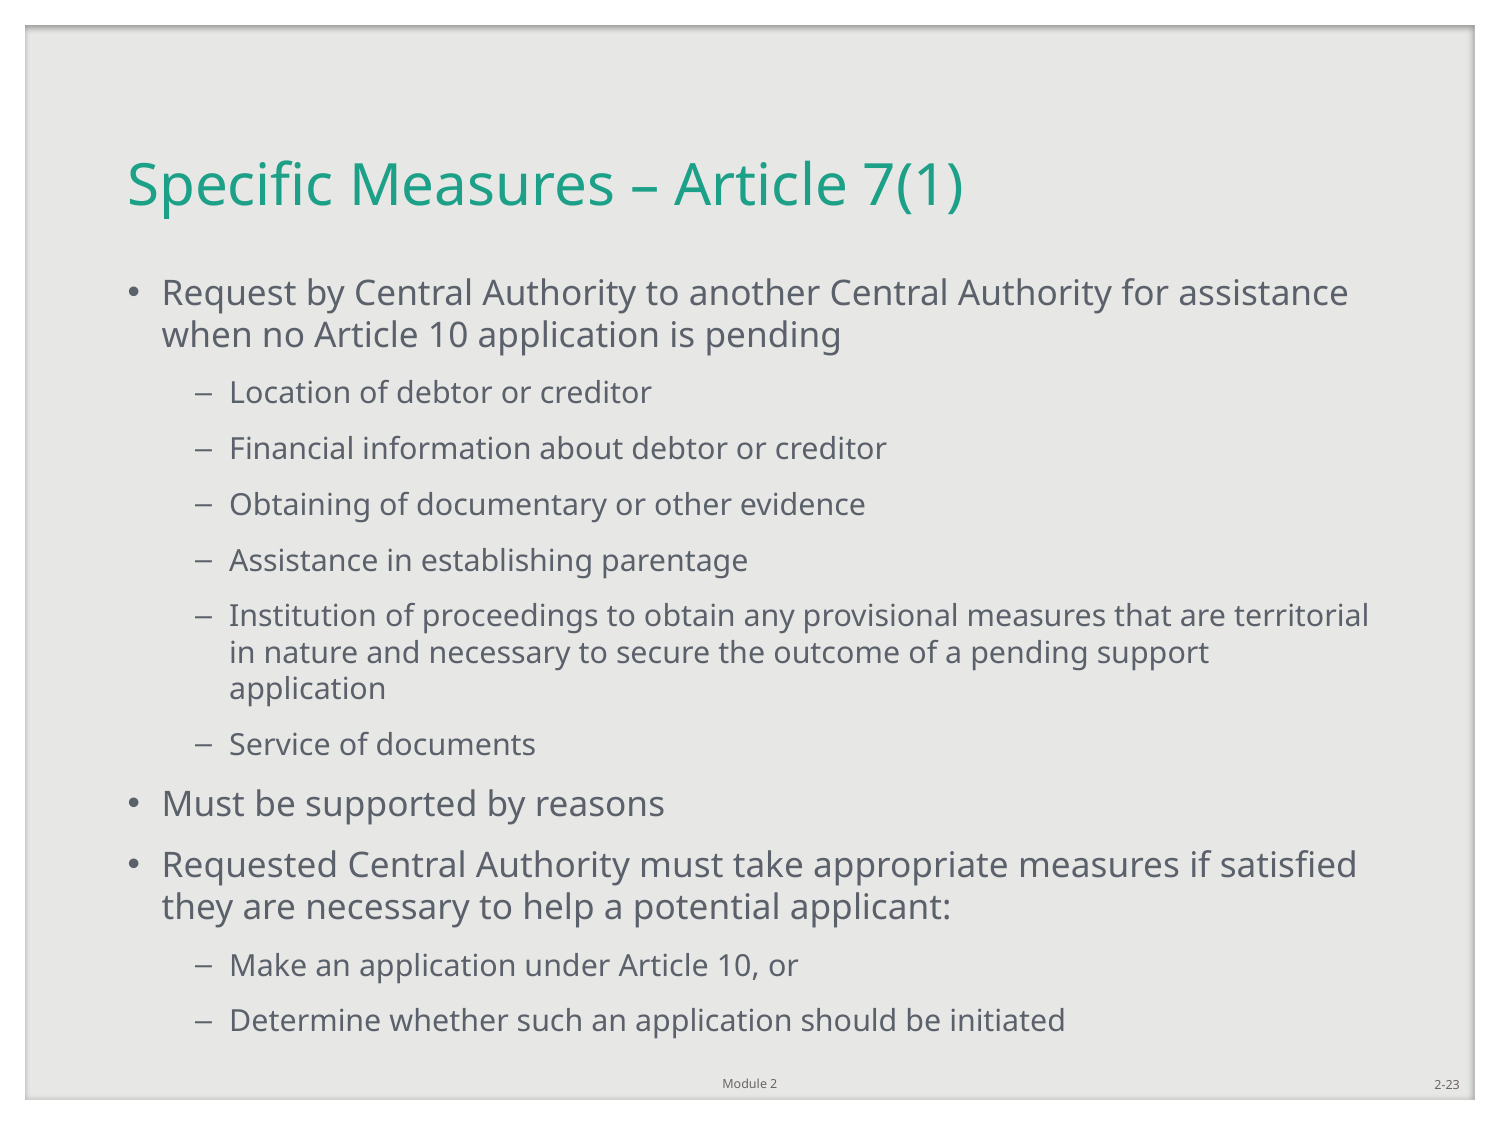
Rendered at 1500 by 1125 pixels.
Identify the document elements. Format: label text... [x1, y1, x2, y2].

footer Module 2 [512, 1069, 988, 1100]
slide_number 2-23 [1125, 1069, 1475, 1100]
list Request by Central Authority to another Central Authority for assistance when no Article 10 application is pending Location of debtor or creditor Financial information about debtor or creditor Obtaining of documentary or other evidence Assistance in establishing parentage Institution of proceedings to obtain any provisional measures that are territorial in nature and necessary to secure the outcome of a pending support application Service of documents Must be supported by reasons Requested Central Authority must take appropriate measures if satisfied they are necessary to help a potential applicant: Make an application under Article 10, or Determine whether such an application should be initiated [112, 262, 1388, 1050]
title Specific Measures – Article 7(1) [112, 139, 1388, 225]
